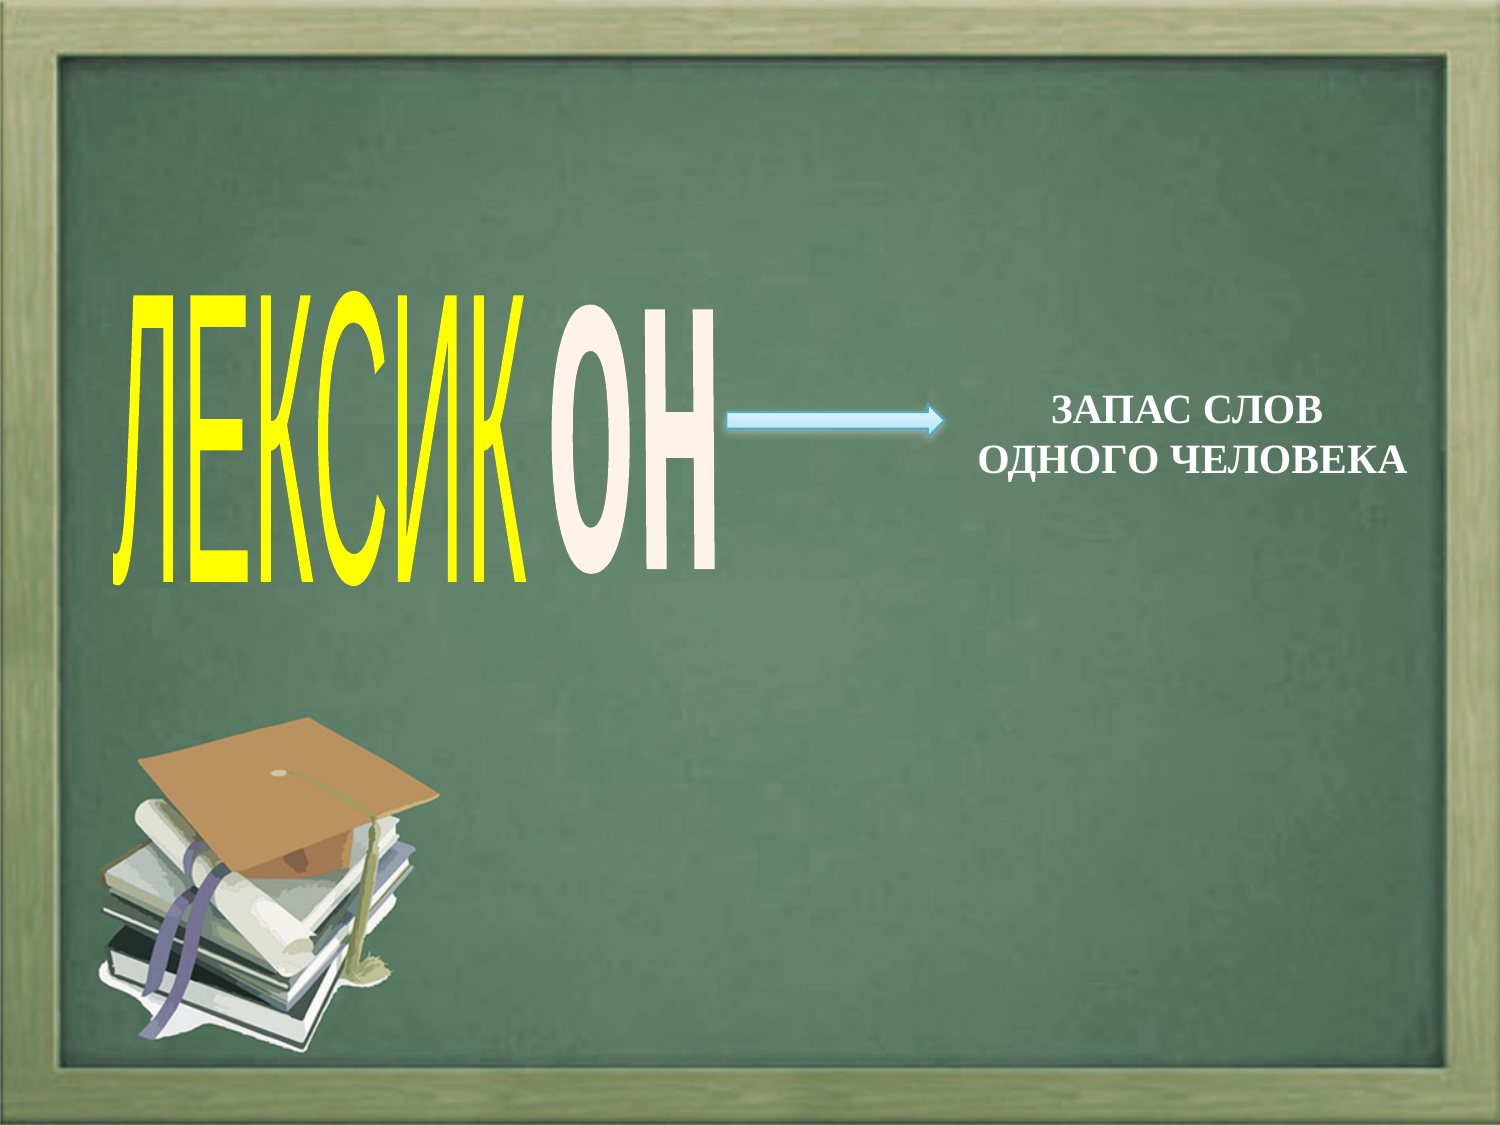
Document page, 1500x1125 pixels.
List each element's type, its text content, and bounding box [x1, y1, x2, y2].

text_box ЗАПАС СЛОВ ОДНОГО ЧЕЛОВЕКА [962, 374, 1423, 490]
text_box [725, 403, 946, 438]
picture [0, 0, 1500, 1125]
